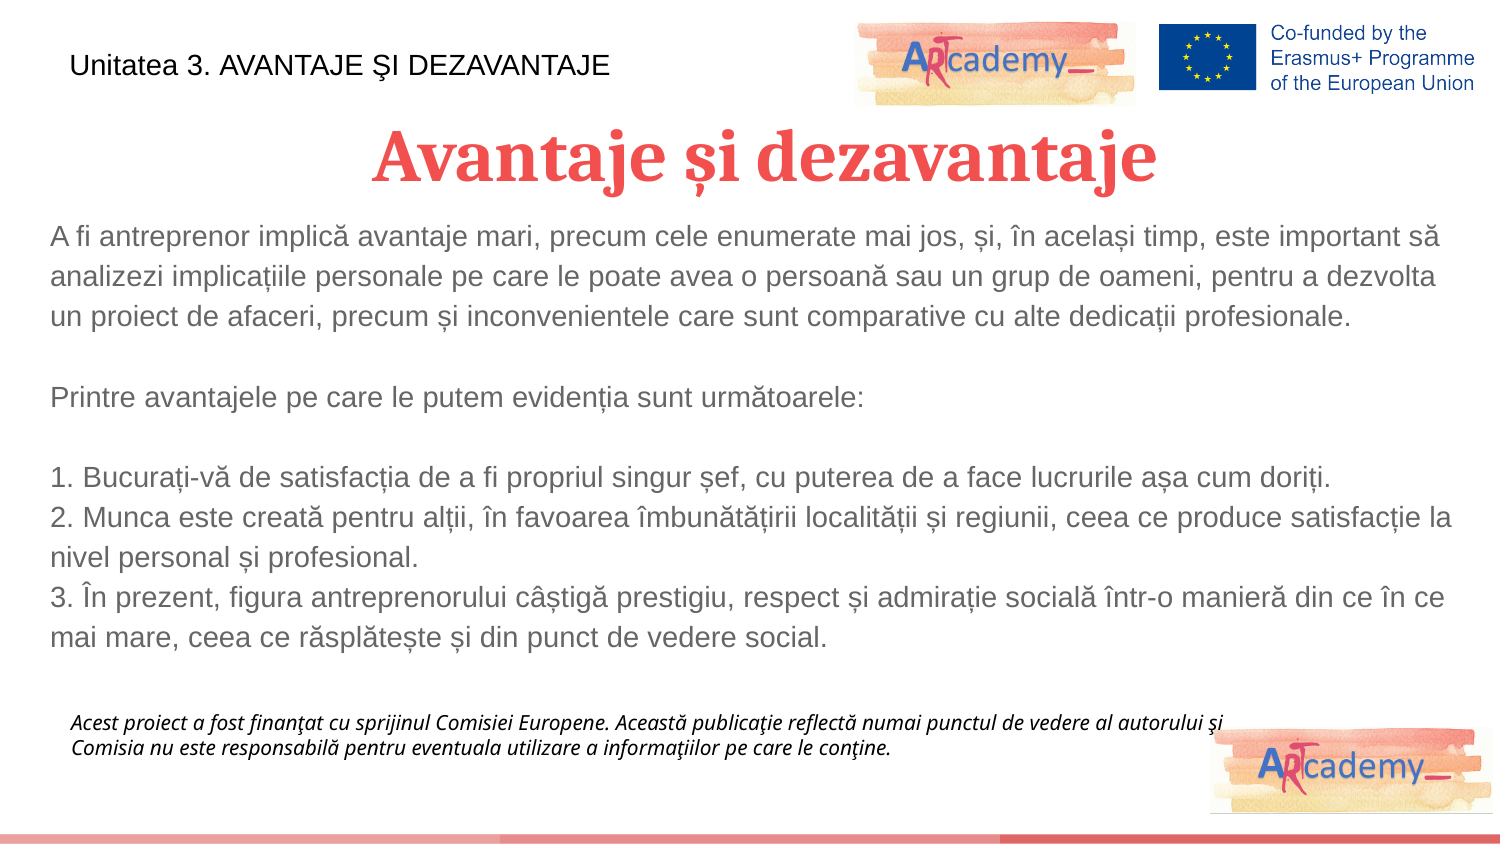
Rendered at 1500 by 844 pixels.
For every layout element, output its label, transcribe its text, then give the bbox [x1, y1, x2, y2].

picture [854, 2, 1137, 138]
text_box Acest proiect a fost finanţat cu sprijinul Comisiei Europene. Această publicaţie reflectă numai punctul de vedere al autorului şi Comisia nu este responsabilă pentru eventuala utilizare a informaţiilor pe care le conţine. [56, 701, 1265, 767]
text_box Unitatea 3. AVANTAJE ŞI DEZAVANTAJE [54, 39, 716, 89]
list A fi antreprenor implică avantaje mari, precum cele enumerate mai jos, și, în același timp, este important să analizezi implicațiile personale pe care le poate avea o persoană sau un grup de oameni, pentru a dezvolta un proiect de afaceri, precum și inconvenientele care sunt comparative cu alte dedicații profesionale. Printre avantajele pe care le putem evidenția sunt următoarele: 1. Bucurați-vă de satisfacția de a fi propriul singur șef, cu puterea de a face lucrurile așa cum doriți. 2. Munca este creată pentru alții, în favoarea îmbunătățirii localității și regiunii, ceea ce produce satisfacție la nivel personal și profesional. 3. În prezent, figura antreprenorului câștigă prestigiu, respect și admirație socială într-o manieră din ce în ce mai mare, ceea ce răsplătește și din punct de vedere social. [16, 197, 1474, 734]
picture [1158, 24, 1474, 94]
picture [1210, 709, 1493, 844]
title Avantaje şi dezavantaje [180, 4, 1352, 197]
